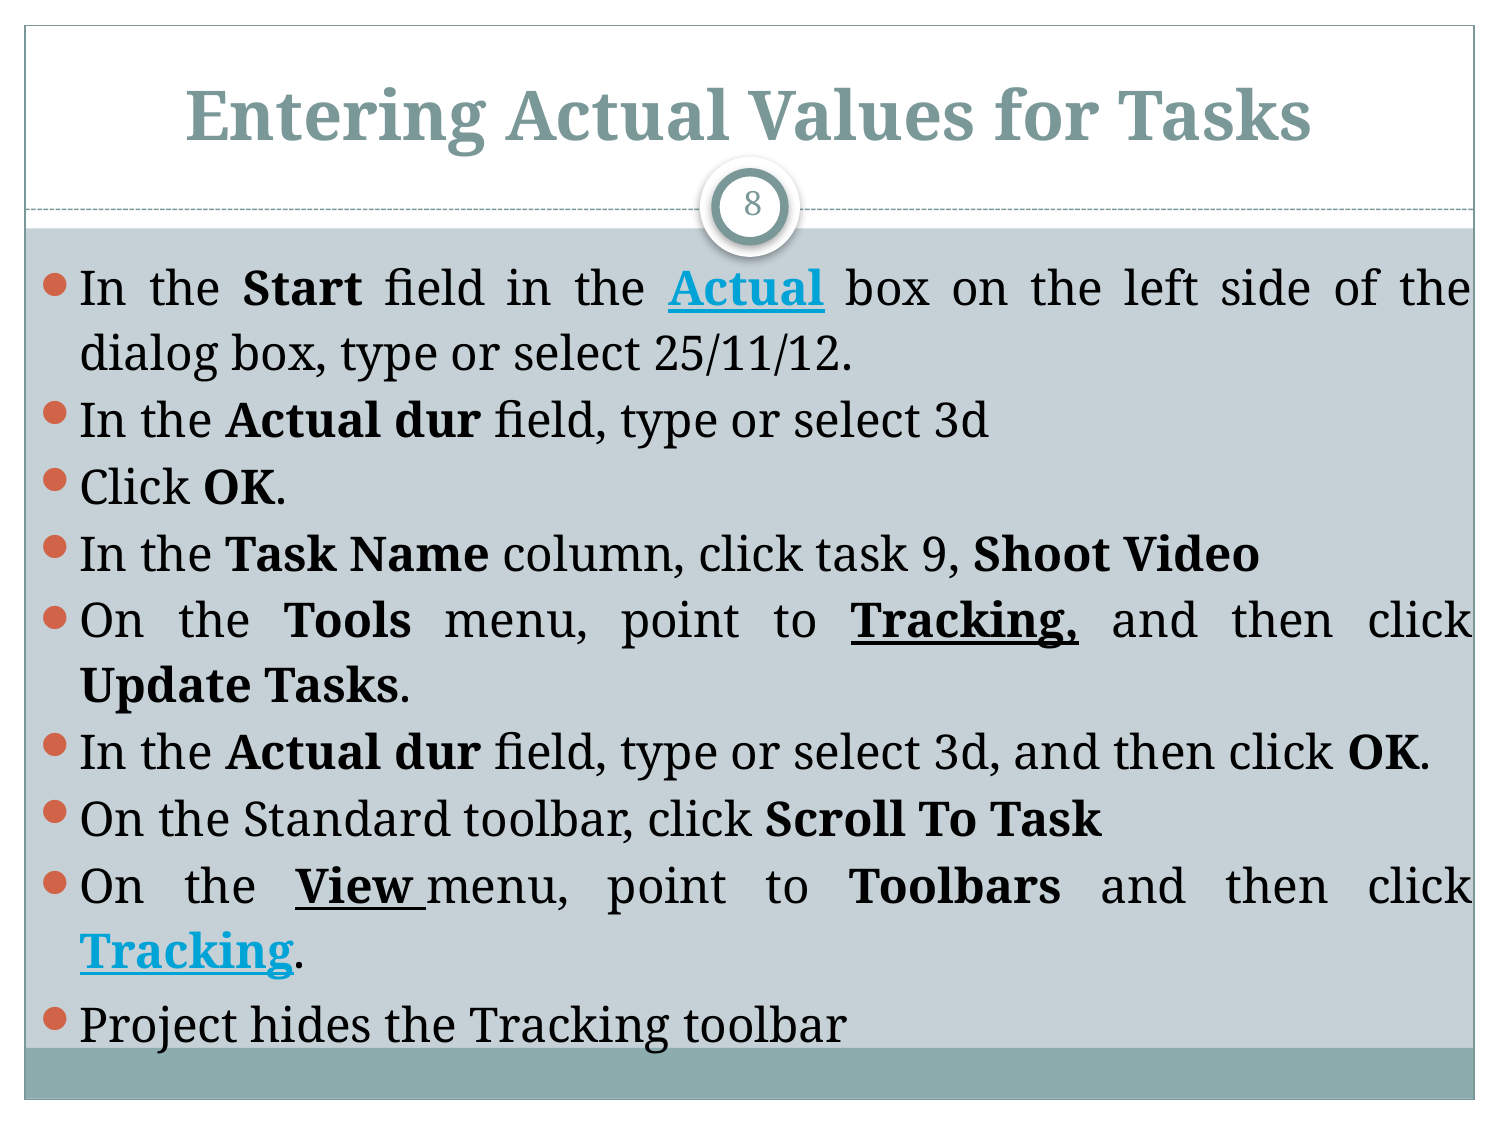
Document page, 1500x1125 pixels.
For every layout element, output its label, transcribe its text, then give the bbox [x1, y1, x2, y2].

list In the Start field in the Actual box on the left side of the dialog box, type or select 25/11/12. In the Actual dur field, type or select 3d Click OK. In the Task Name column, click task 9, Shoot Video On the Tools menu, point to Tracking, and then click Update Tasks. In the Actual dur field, type or select 3d, and then click OK. On the Standard toolbar, click Scroll To Task On the View menu, point to Toolbars and then click Tracking. Project hides the Tracking toolbar [24, 250, 1488, 1063]
title Entering Actual Values for Tasks [49, 37, 1450, 162]
slide_number 8 [715, 168, 791, 241]
